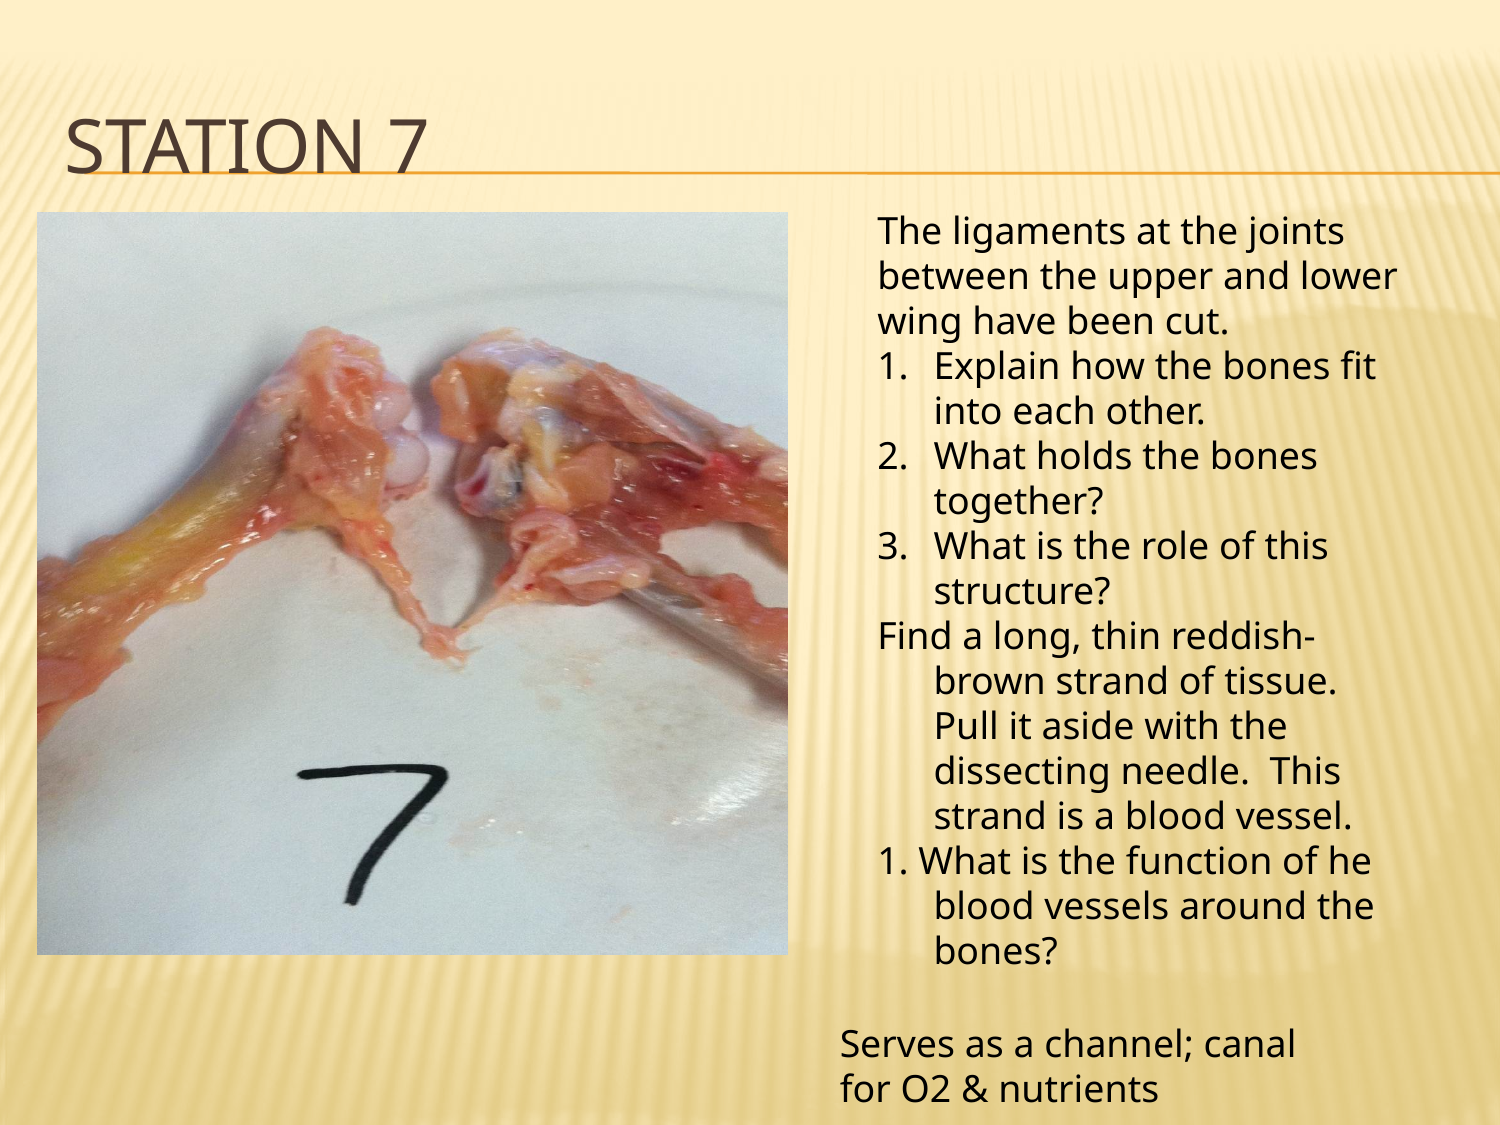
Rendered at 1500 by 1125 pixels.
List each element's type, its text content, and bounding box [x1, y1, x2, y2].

text_box The ligaments at the joints between the upper and lower wing have been cut. Explain how the bones fit into each other. What holds the bones together? What is the role of this structure? Find a long, thin reddish-brown strand of tissue. Pull it aside with the dissecting needle. This strand is a blood vessel. 1. What is the function of he blood vessels around the bones? [862, 199, 1425, 980]
title Station 7 [50, 75, 1475, 213]
text_box Serves as a channel; canal for O2 & nutrients [824, 1012, 1350, 1118]
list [37, 212, 788, 956]
